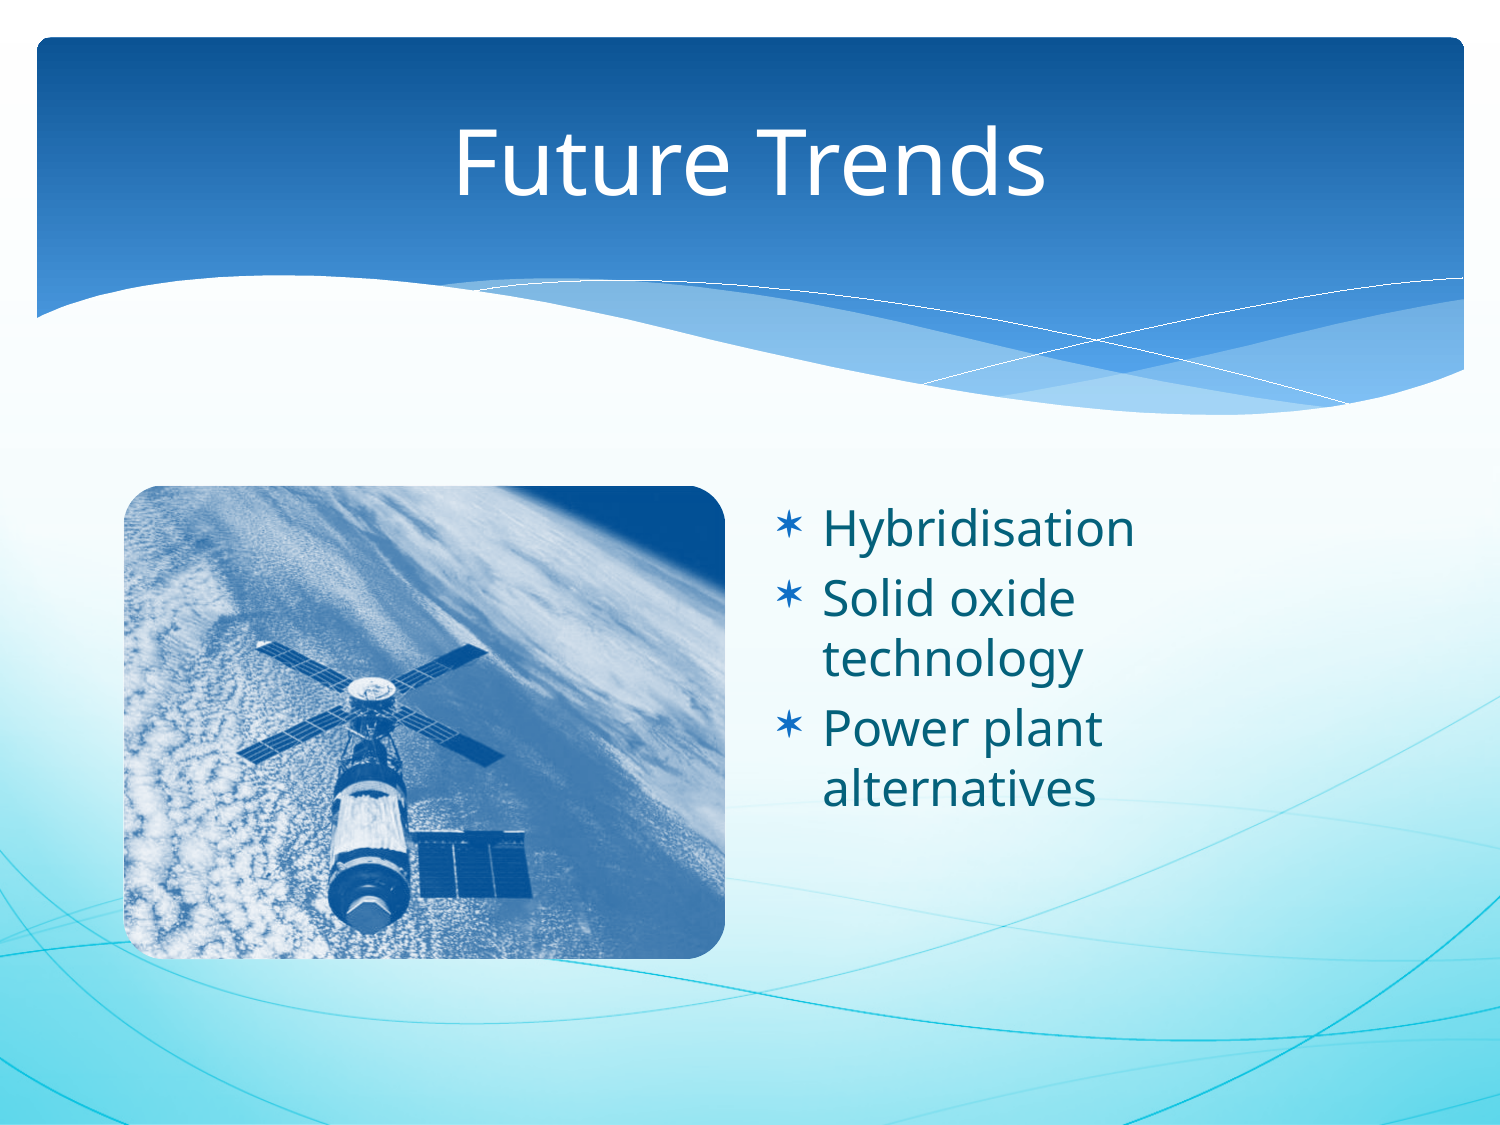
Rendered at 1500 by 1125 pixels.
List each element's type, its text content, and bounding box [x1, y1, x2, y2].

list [123, 484, 726, 960]
title Future Trends [75, 55, 1425, 261]
list Hybridisation Solid oxide technology Power plant alternatives [761, 488, 1311, 962]
